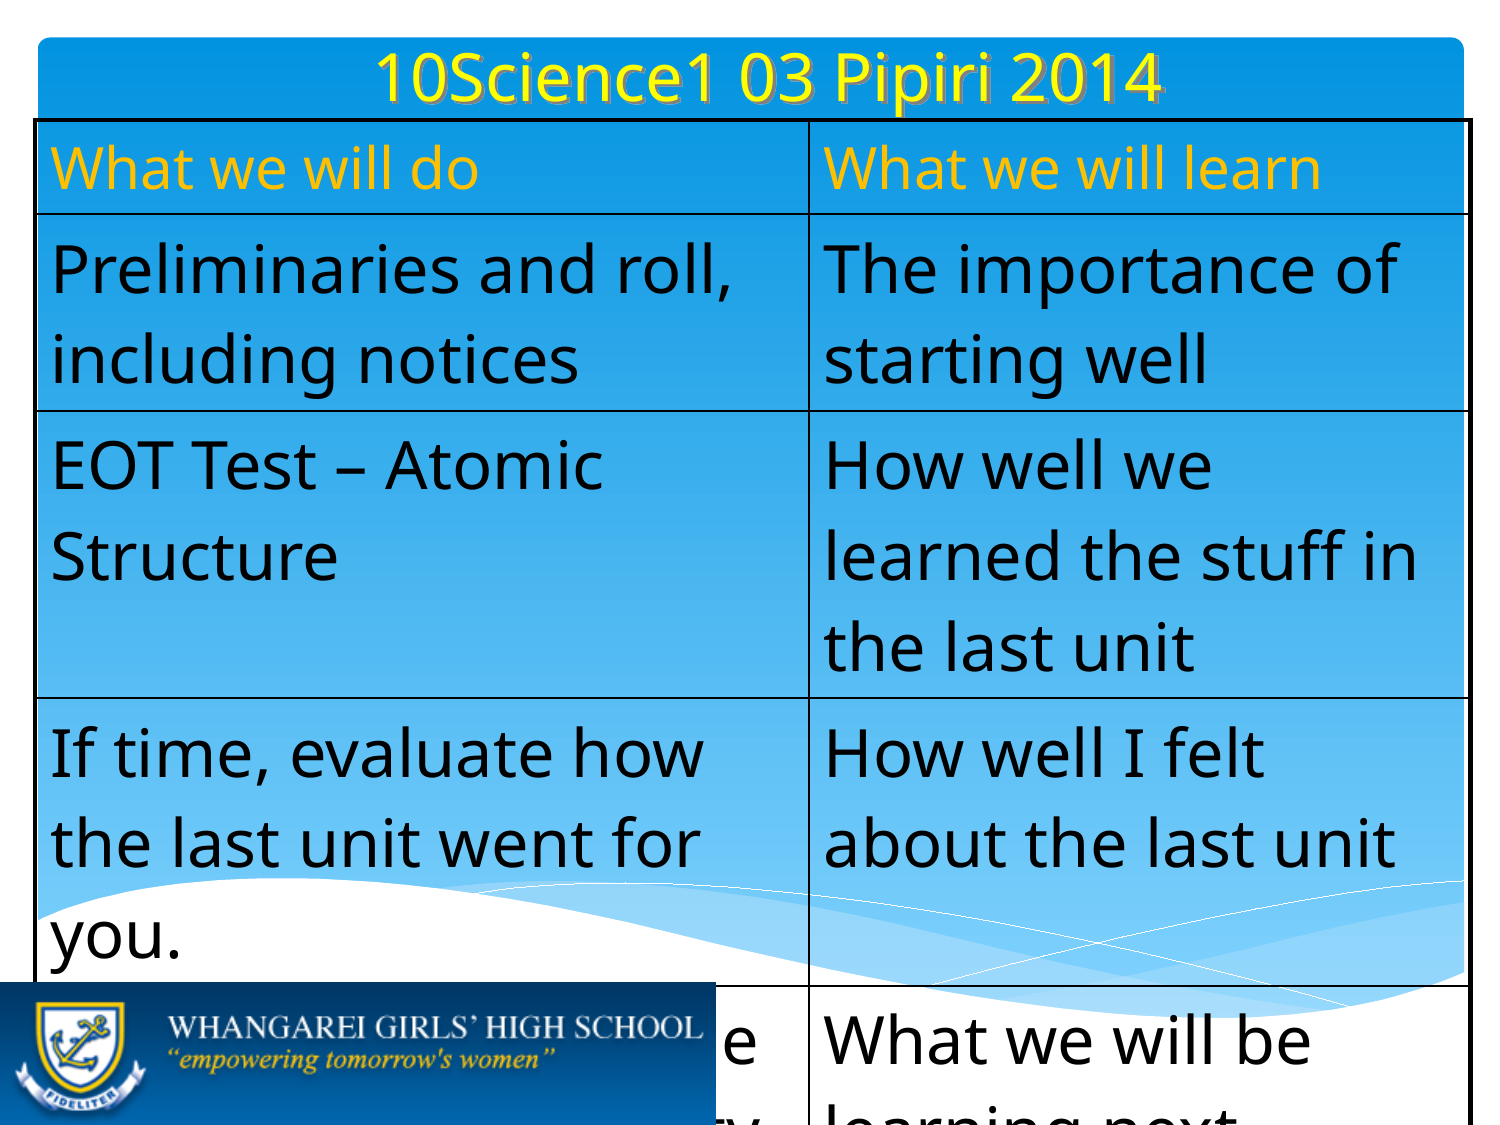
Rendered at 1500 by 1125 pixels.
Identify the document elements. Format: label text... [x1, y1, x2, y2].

table_cell The importance of starting well [810, 215, 1468, 410]
table_cell EOT Test – Atomic Structure [37, 412, 808, 697]
text_box 10Science1 03 Pipiri 2014 [162, 24, 1375, 118]
table_header What we will learn [810, 122, 1468, 213]
table_cell Preliminaries and roll, including notices [37, 215, 808, 410]
table_cell How well we learned the stuff in the last unit [810, 412, 1468, 697]
table_cell If time, evaluate how the last unit went for you. [37, 699, 808, 985]
table_cell What we will be learning next. [810, 987, 1468, 1125]
table_cell If time, write down the objectives of Electricity [720, 987, 808, 1125]
picture [0, 982, 716, 1125]
table_cell How well I felt about the last unit [810, 699, 1468, 985]
table_header What we will do [37, 122, 808, 213]
